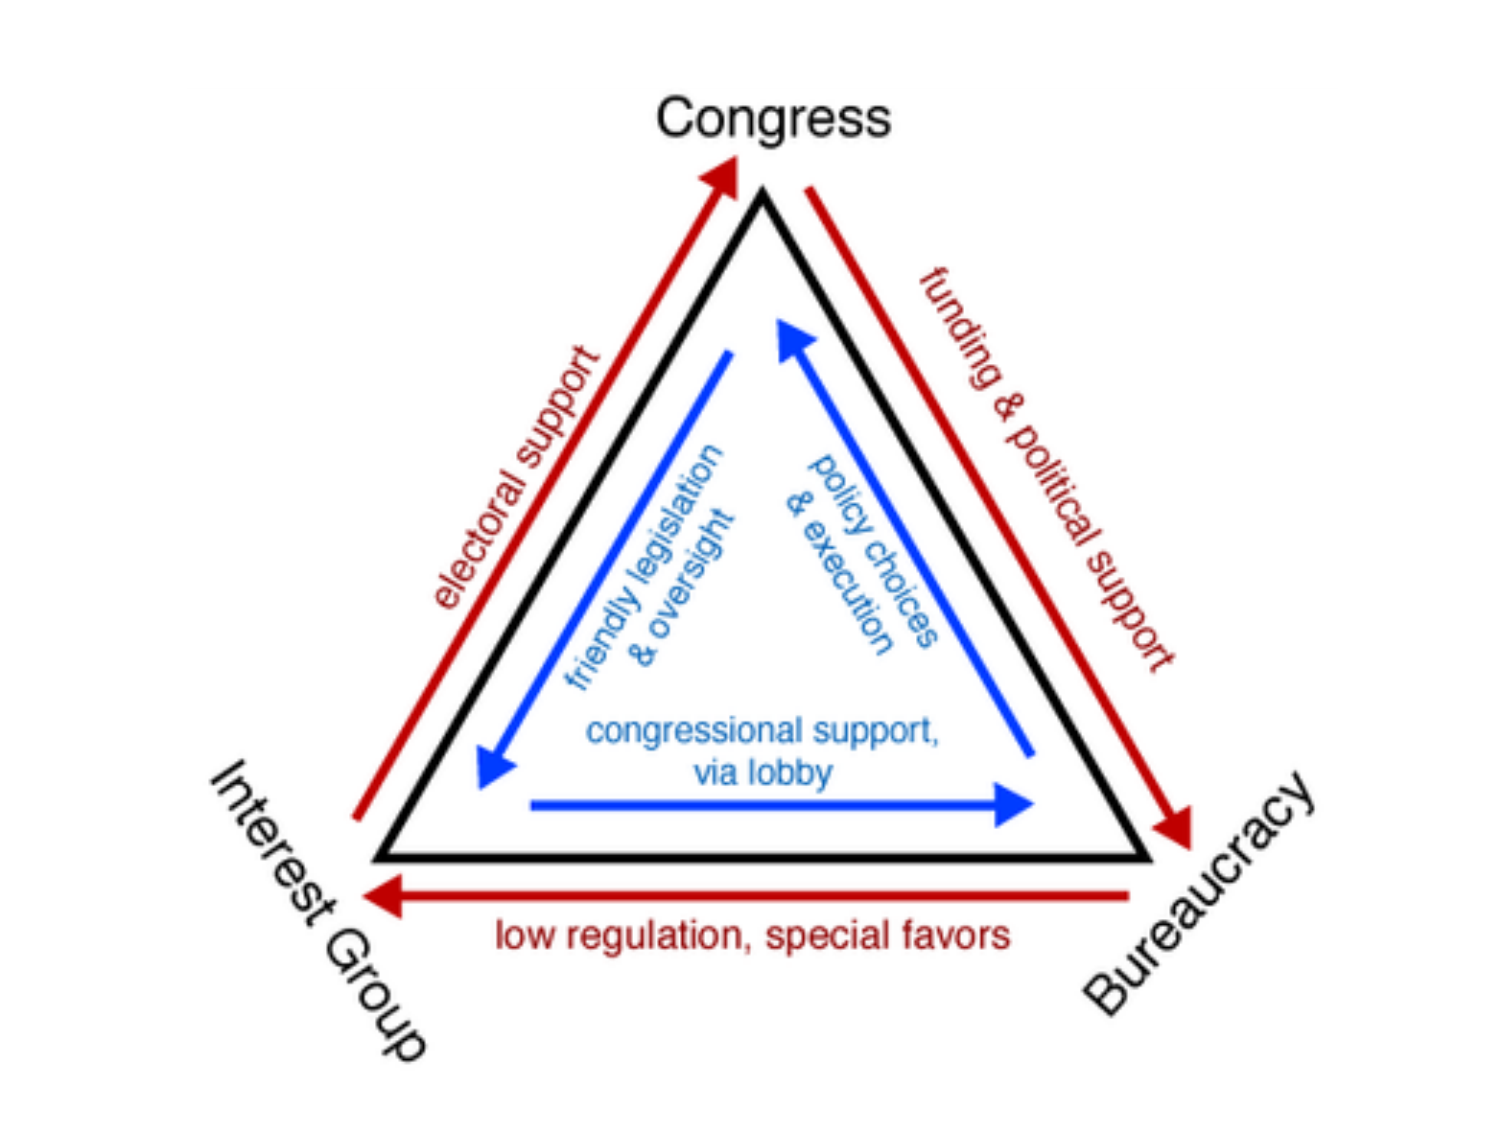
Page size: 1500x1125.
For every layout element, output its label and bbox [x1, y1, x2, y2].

picture [187, 87, 1338, 1086]
